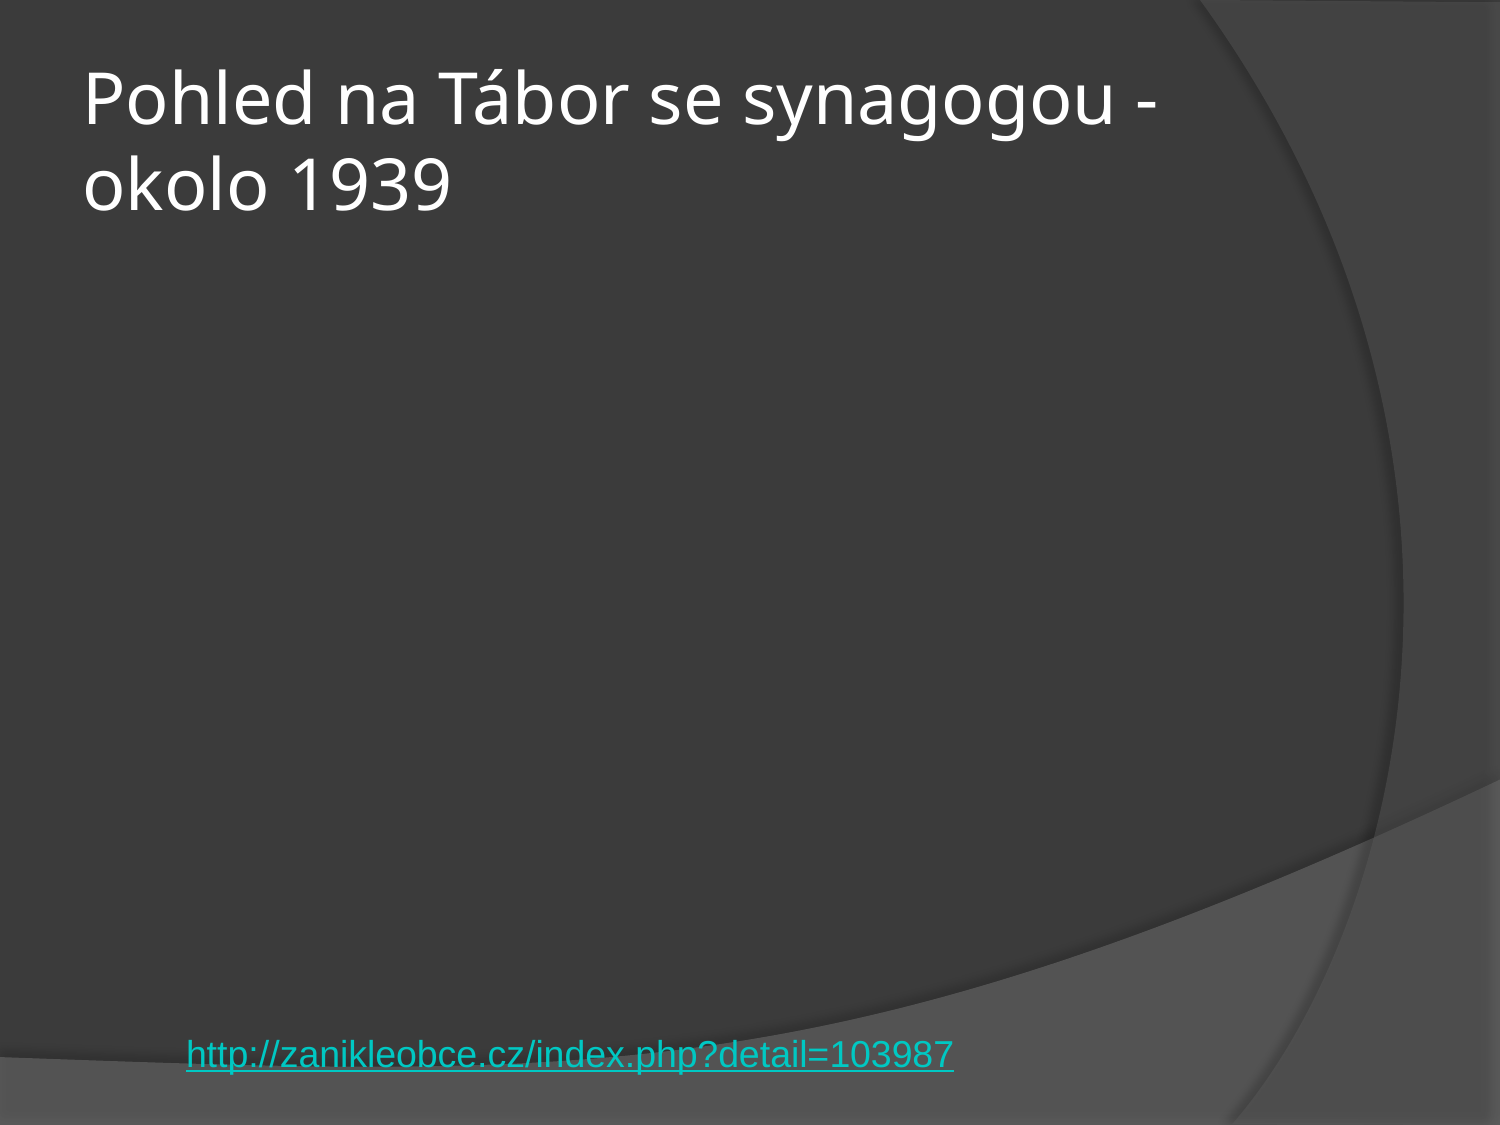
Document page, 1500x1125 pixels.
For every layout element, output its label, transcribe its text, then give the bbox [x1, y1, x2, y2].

text_box http://zanikleobce.cz/index.php?detail=103987 [171, 1023, 984, 1125]
title Pohled na Tábor se synagogou - okolo 1939 [75, 45, 1300, 233]
